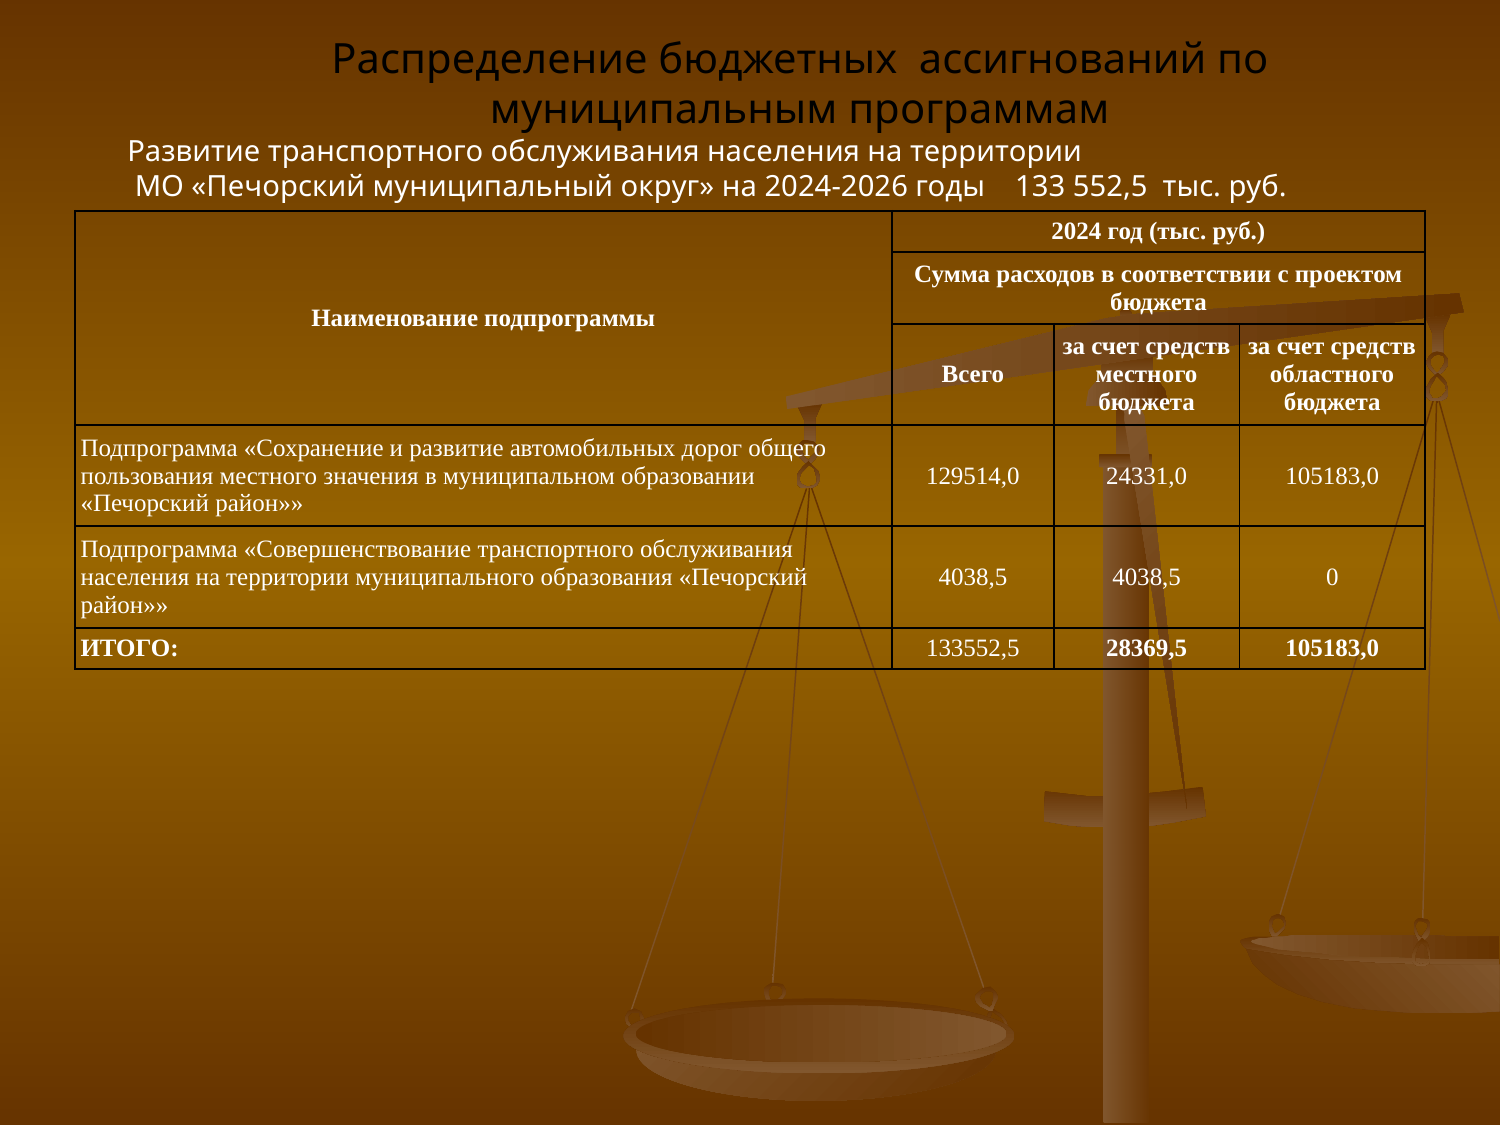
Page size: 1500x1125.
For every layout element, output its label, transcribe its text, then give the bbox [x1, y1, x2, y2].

table_cell за счет средств местного бюджета [1055, 325, 1239, 424]
table_cell 24331,0 [1055, 426, 1239, 525]
table_cell 105183,0 [1240, 629, 1424, 668]
table_cell 105183,0 [1240, 426, 1424, 525]
table_cell 133552,5 [893, 629, 1053, 668]
table_cell 28369,5 [1055, 629, 1239, 668]
table_header 2024 год (тыс. руб.) [893, 212, 1424, 251]
table_cell ИТОГО: [76, 629, 891, 668]
text_box Распределение бюджетных ассигнований по муниципальным программам [237, 24, 1363, 124]
table_cell Всего [893, 325, 1053, 424]
table_header Наименование подпрограммы [76, 212, 891, 424]
table_cell за счет средств областного бюджета [1240, 325, 1424, 424]
table_cell Сумма расходов в соответствии с проектом бюджета [893, 253, 1424, 323]
table_cell 4038,5 [1055, 527, 1239, 627]
table_cell 0 [1240, 527, 1424, 627]
table_cell Подпрограмма «Сохранение и развитие автомобильных дорог общего пользования местного значения в муниципальном образовании «Печорский район»» [76, 426, 891, 525]
table_cell 129514,0 [893, 426, 1053, 525]
table_cell Подпрограмма «Совершенствование транспортного обслуживания населения на территории муниципального образования «Печорский район»» [76, 527, 891, 627]
text_box Развитие транспортного обслуживания населения на территории МО «Печорский муниципальный округ» на 2024-2026 годы 133 552,5 тыс. руб. [112, 124, 1475, 210]
table_cell 4038,5 [893, 527, 1053, 627]
